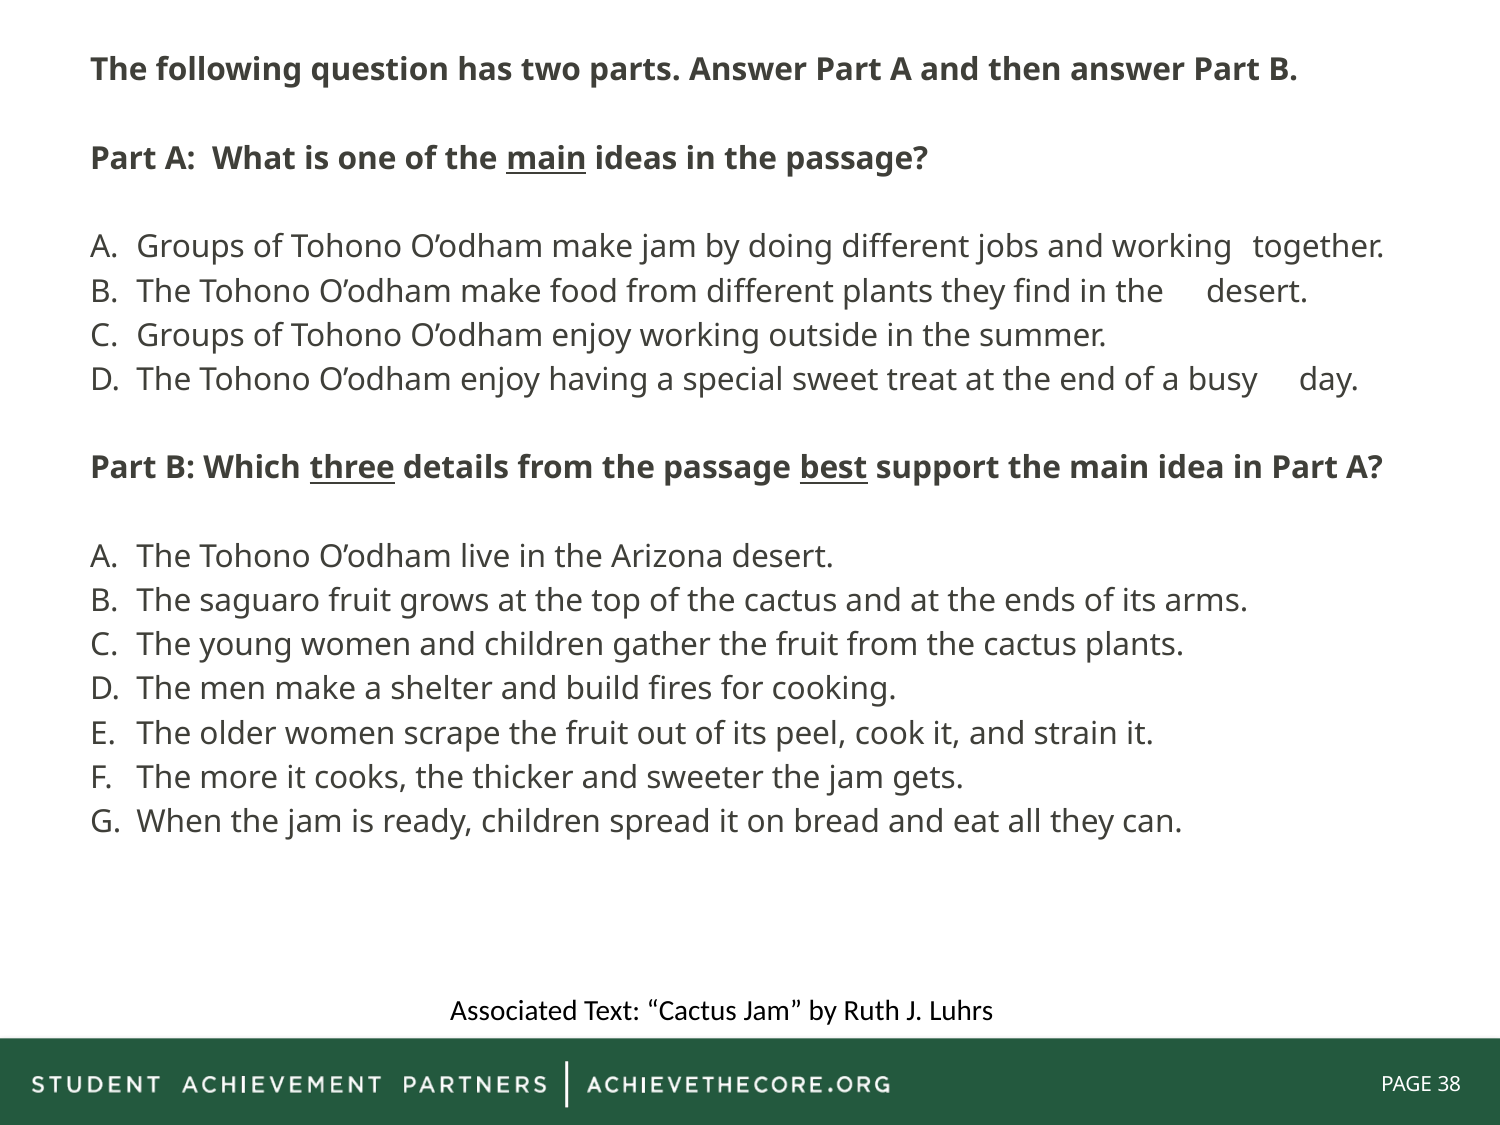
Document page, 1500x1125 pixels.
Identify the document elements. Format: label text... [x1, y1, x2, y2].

list The following question has two parts. Answer Part A and then answer Part B. Part A: What is one of the main ideas in the passage? A. Groups of Tohono O’odham make jam by doing different jobs and working together. B. The Tohono O’odham make food from different plants they find in the desert. C. Groups of Tohono O’odham enjoy working outside in the summer. D. The Tohono O’odham enjoy having a special sweet treat at the end of a busy day. Part B: Which three details from the passage best support the main idea in Part A? A. The Tohono O’odham live in the Arizona desert. B. The saguaro fruit grows at the top of the cactus and at the ends of its arms. C. The young women and children gather the fruit from the cactus plants. D. The men make a shelter and build fires for cooking. E. The older women scrape the fruit out of its peel, cook it, and strain it. F. The more it cooks, the thicker and sweeter the jam gets. G. When the jam is ready, children spread it on bread and eat all they can. [75, 41, 1425, 919]
text_box Associated Text: “Cactus Jam” by Ruth J. Luhrs [74, 984, 1369, 1034]
